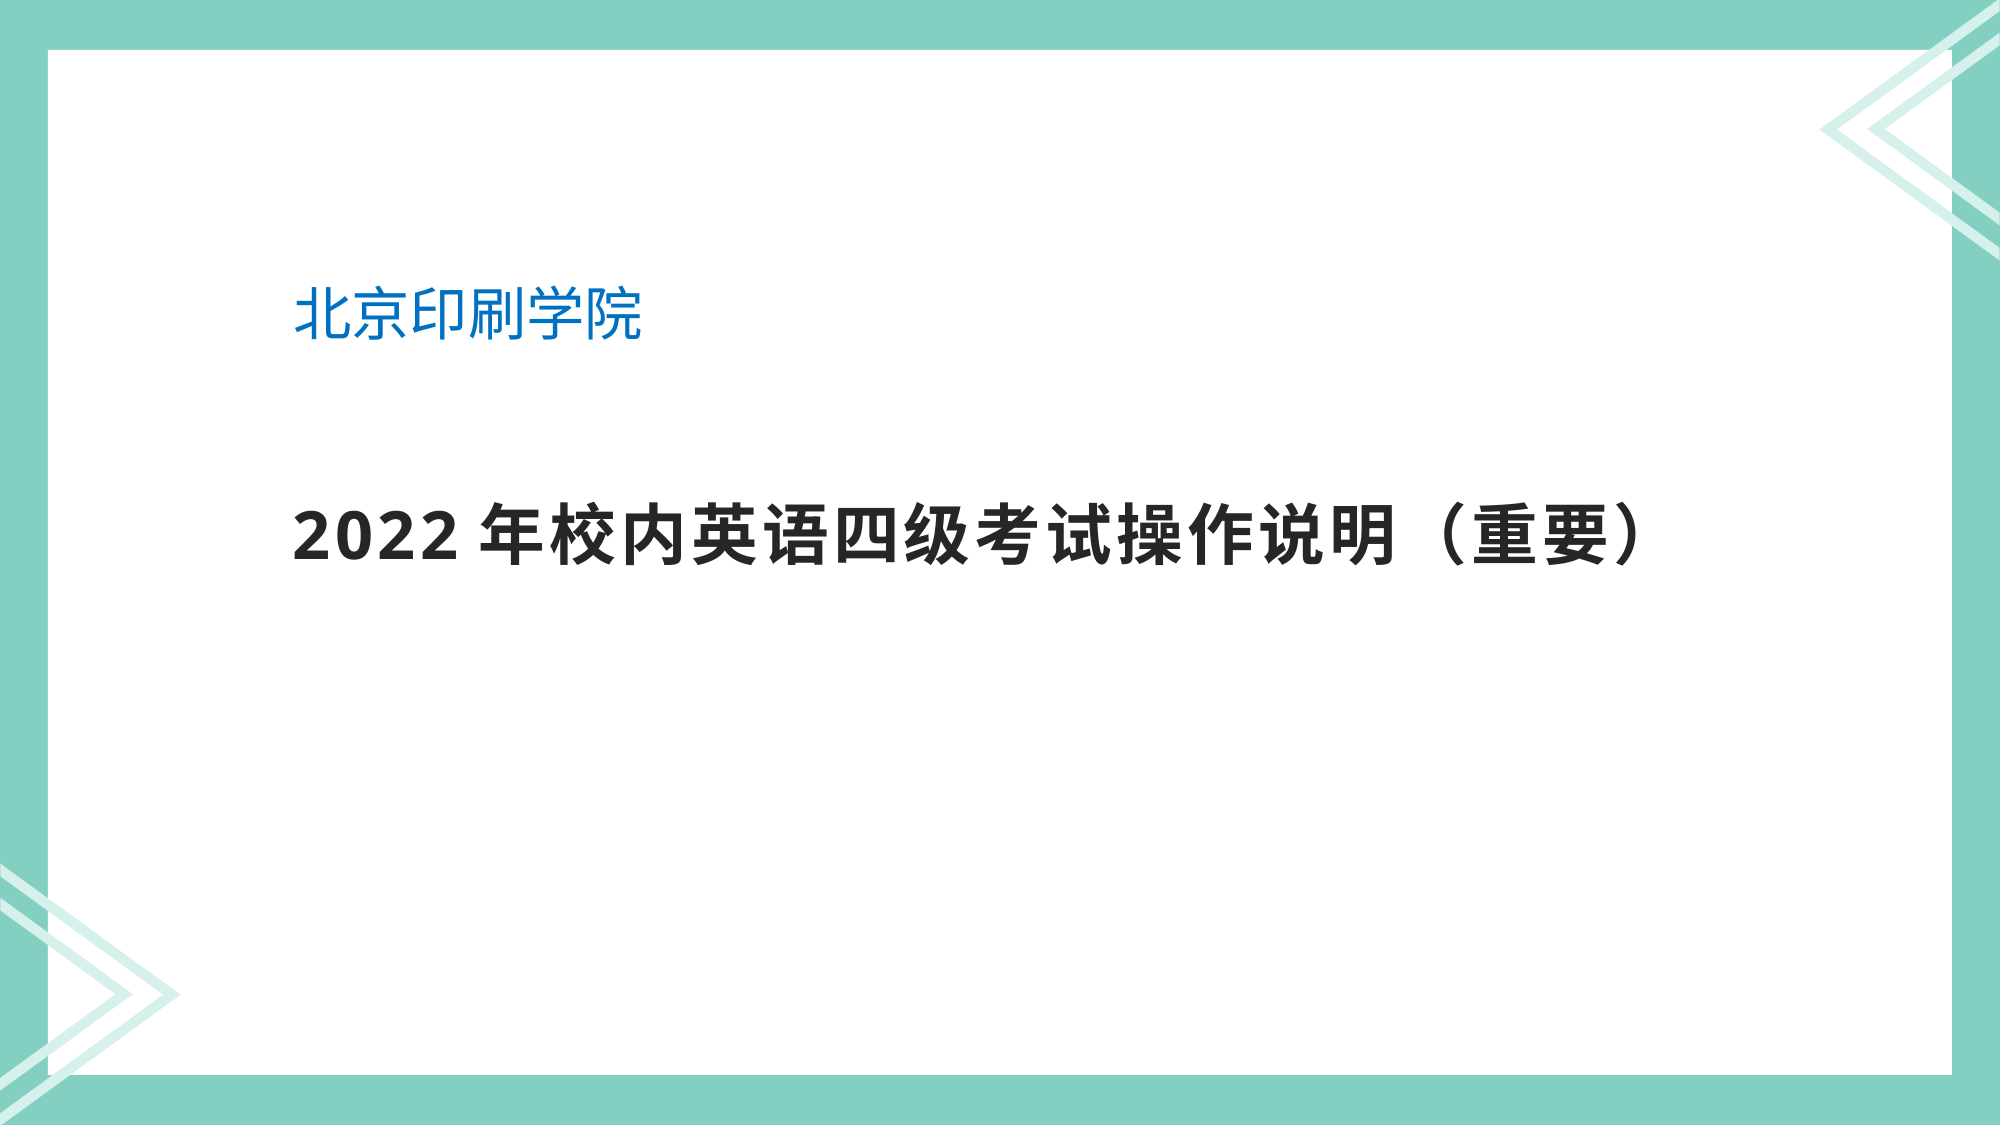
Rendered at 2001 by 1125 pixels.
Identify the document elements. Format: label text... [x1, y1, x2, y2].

title 2022年校内英语四级考试操作说明（重要） [276, 467, 2000, 583]
text_box 北京印刷学院 [278, 269, 658, 355]
